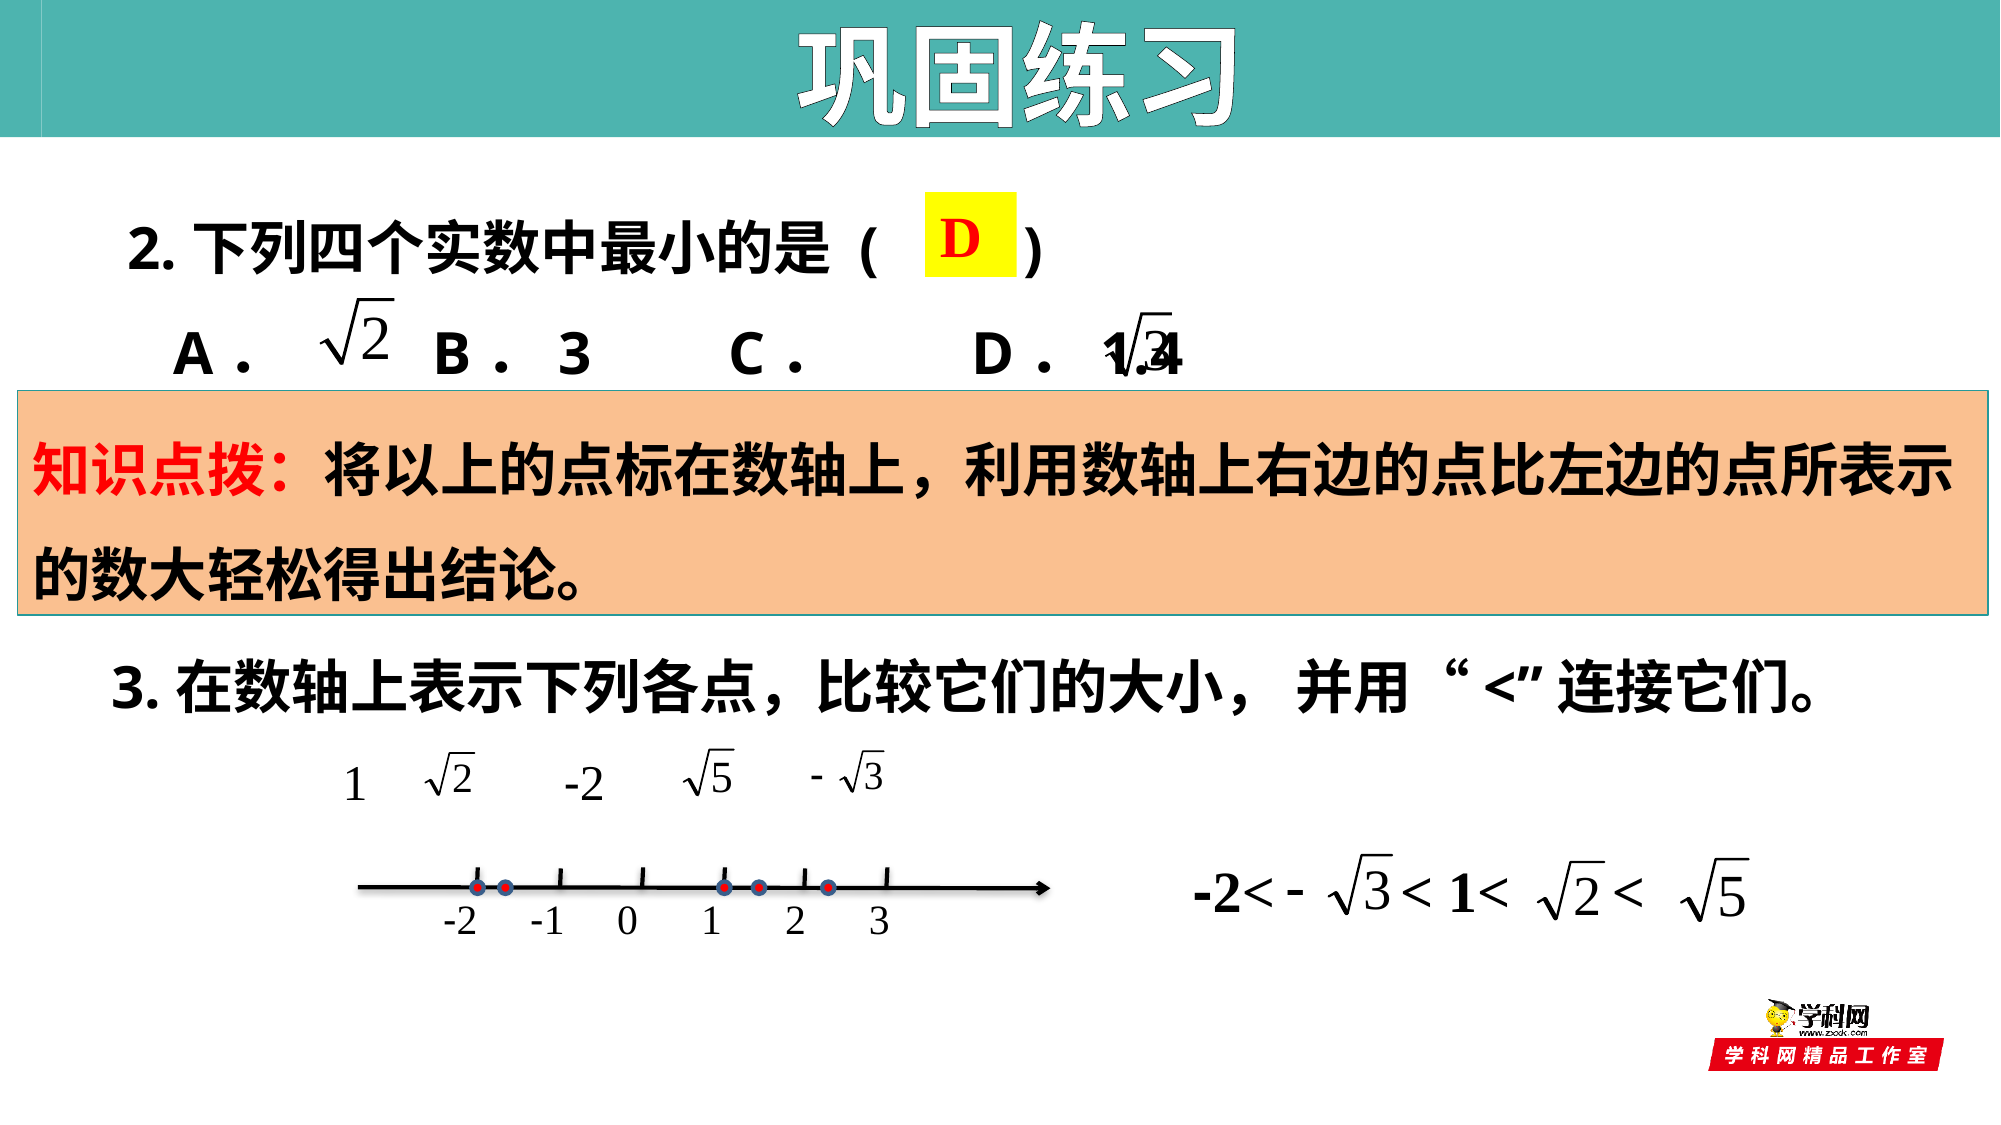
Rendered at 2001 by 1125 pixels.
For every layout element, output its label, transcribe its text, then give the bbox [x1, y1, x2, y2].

text_box 知识点拨：将以上的点标在数轴上，利用数轴上右边的点比左边的点所表示的数大轻松得出结论。 [17, 390, 1989, 616]
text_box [357, 867, 1051, 952]
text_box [804, 742, 894, 803]
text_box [1178, 842, 1910, 937]
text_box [0, 0, 2000, 138]
text_box 3.在数轴上表示下列各点，比较它们的大小， 并用“<”连接它们。 [81, 607, 1877, 728]
text_box 1 [327, 742, 381, 818]
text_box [417, 743, 484, 804]
text_box -2 [549, 742, 642, 818]
text_box D [925, 192, 1017, 277]
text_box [288, 286, 430, 376]
picture [1766, 999, 1869, 1037]
picture [1708, 1038, 1944, 1071]
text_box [674, 739, 743, 808]
text_box 2.下列四个实数中最小的是 ( ) A． B．3 C． D．1.4 [69, 169, 1977, 390]
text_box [1075, 301, 1205, 391]
